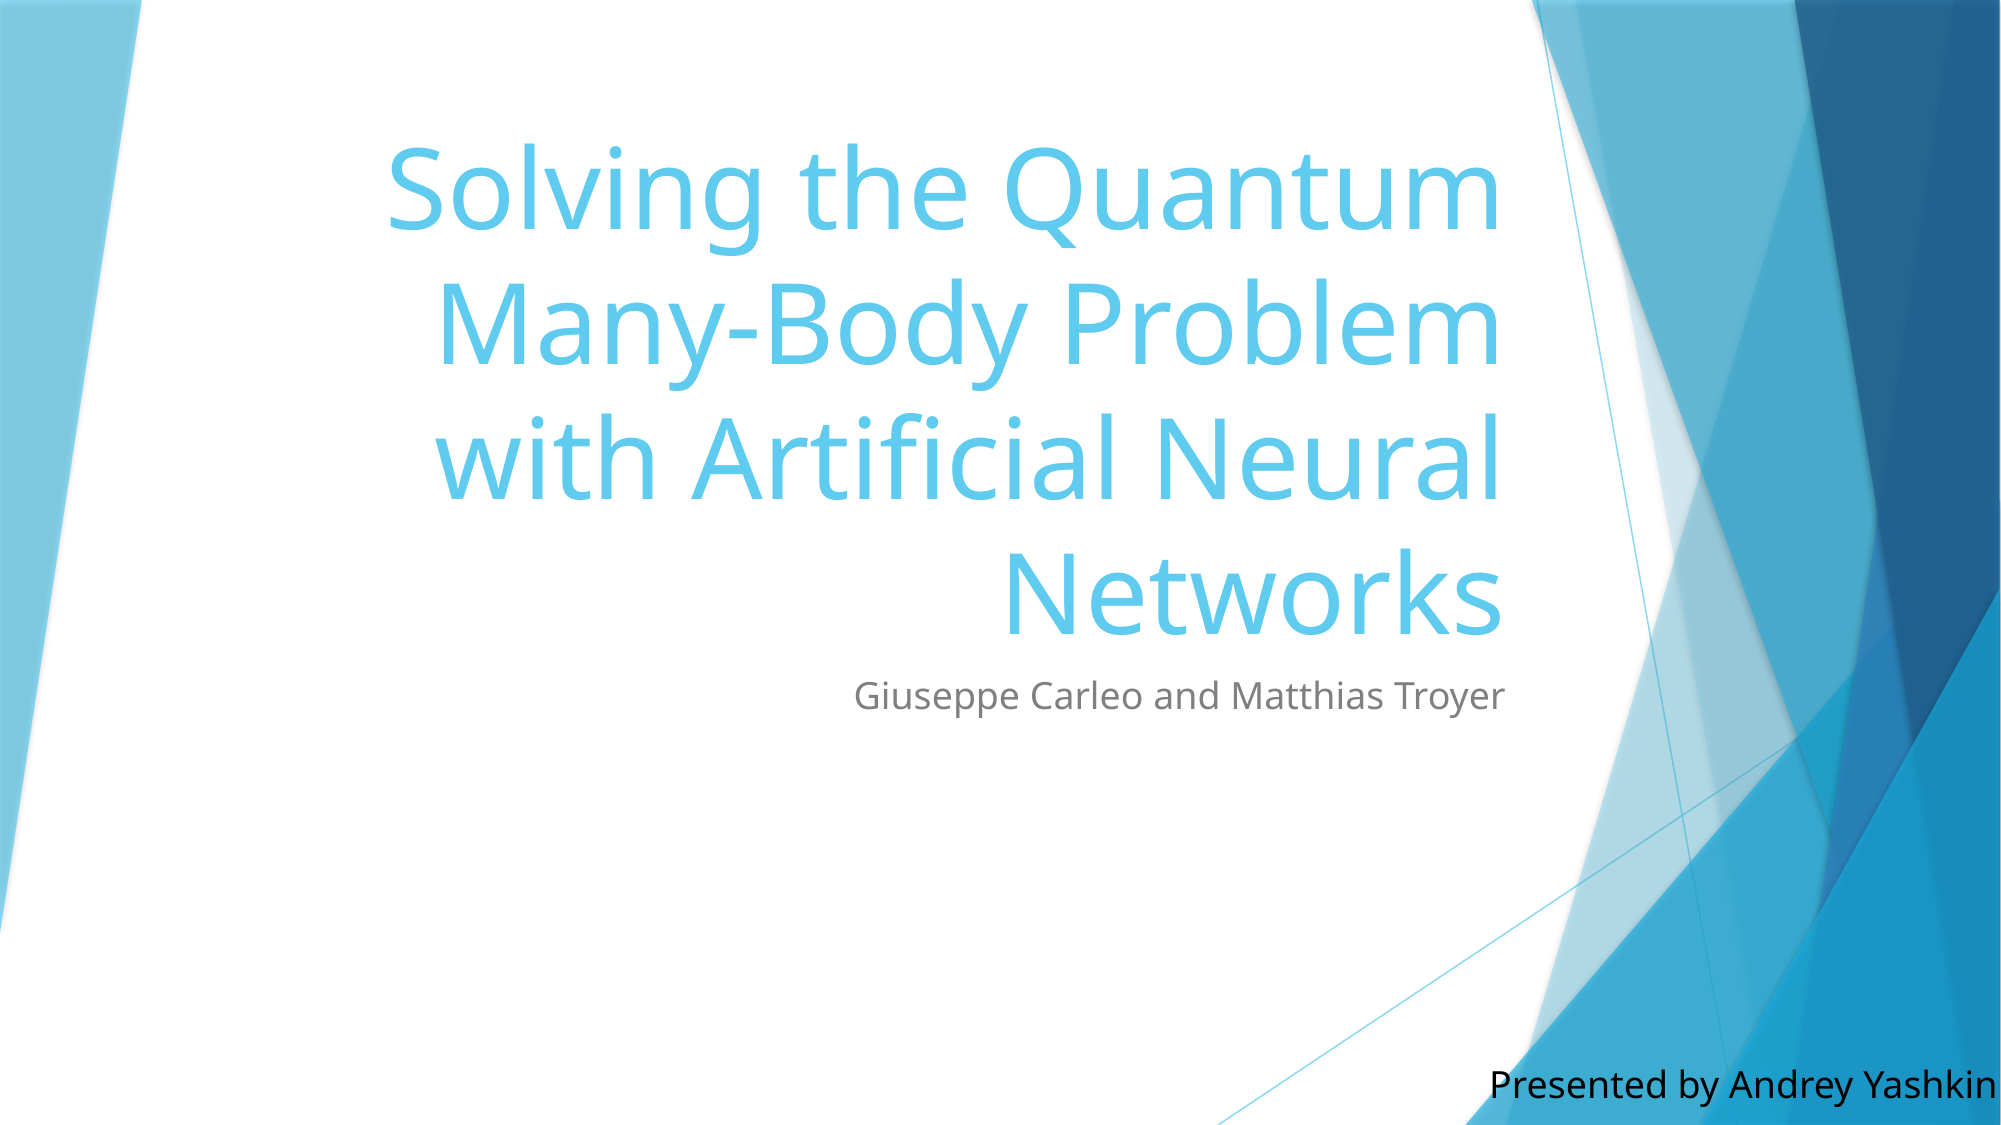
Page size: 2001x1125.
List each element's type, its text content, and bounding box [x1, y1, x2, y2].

title Solving the Quantum Many-Body Problem with Artificial Neural Networks [247, 394, 1522, 664]
subtitle Giuseppe Carleo and Matthias Troyer [247, 664, 1522, 845]
text_box Presented by Andrey Yashkin [1474, 1053, 2000, 1114]
